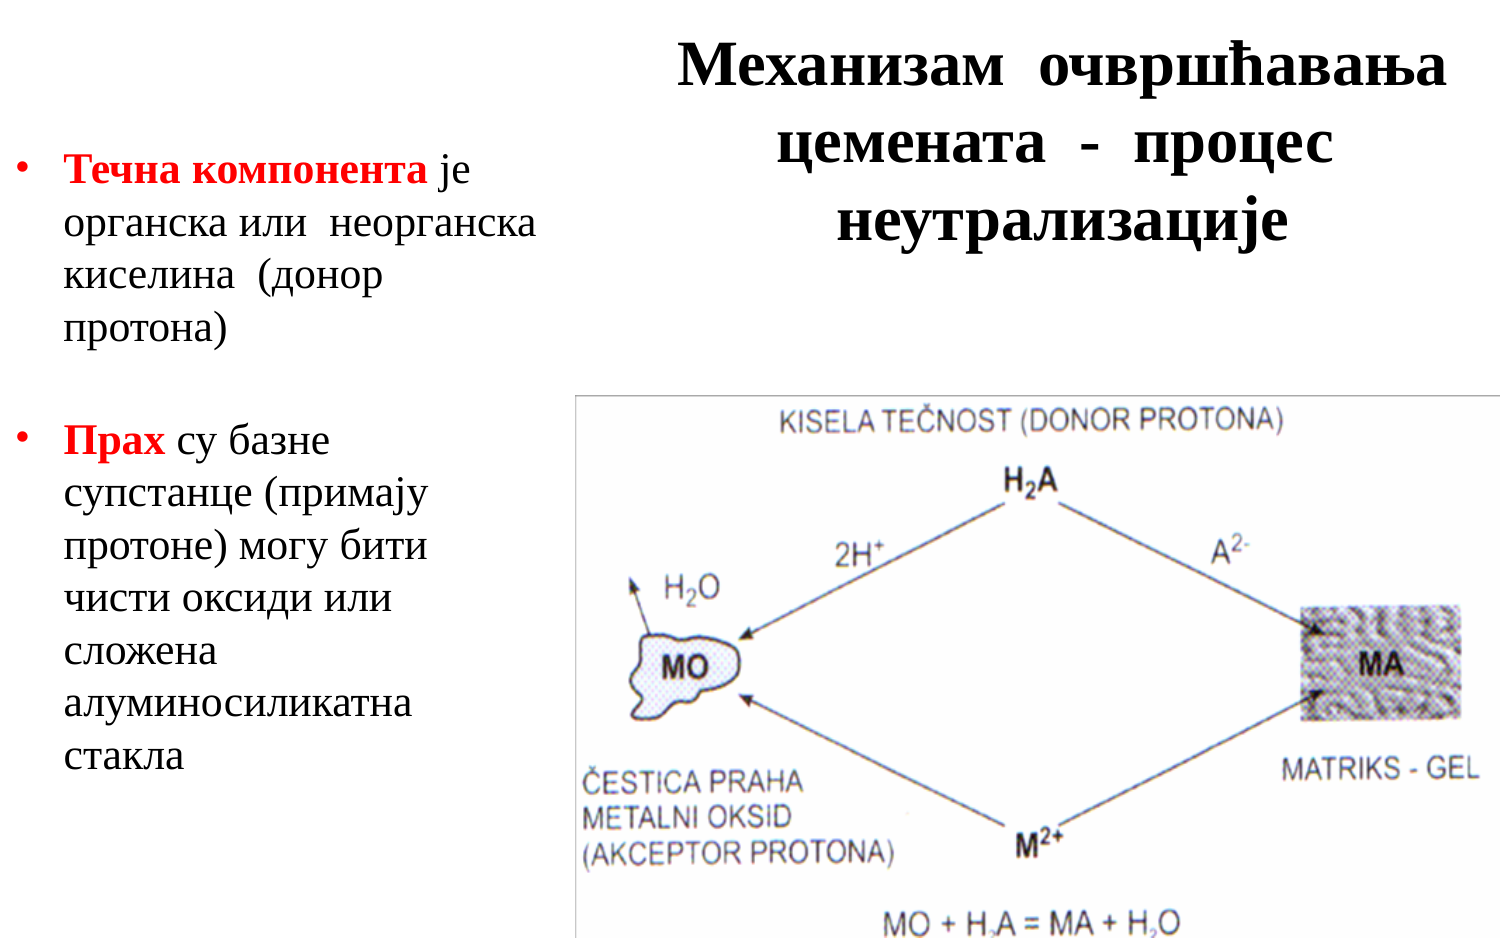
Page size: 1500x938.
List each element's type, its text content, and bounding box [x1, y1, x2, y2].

text_box [575, 395, 1500, 938]
text_box Прах су базне супстанце (примају протоне) могу бити чисти оксиди или сложена алуминосиликатна стакла [12, 410, 491, 778]
title Механизам очвршћавања цемената - процес неутрализације [653, 20, 1472, 254]
text_box Течна компонента је органска или неорганска киселина (донор протона) [12, 140, 544, 351]
